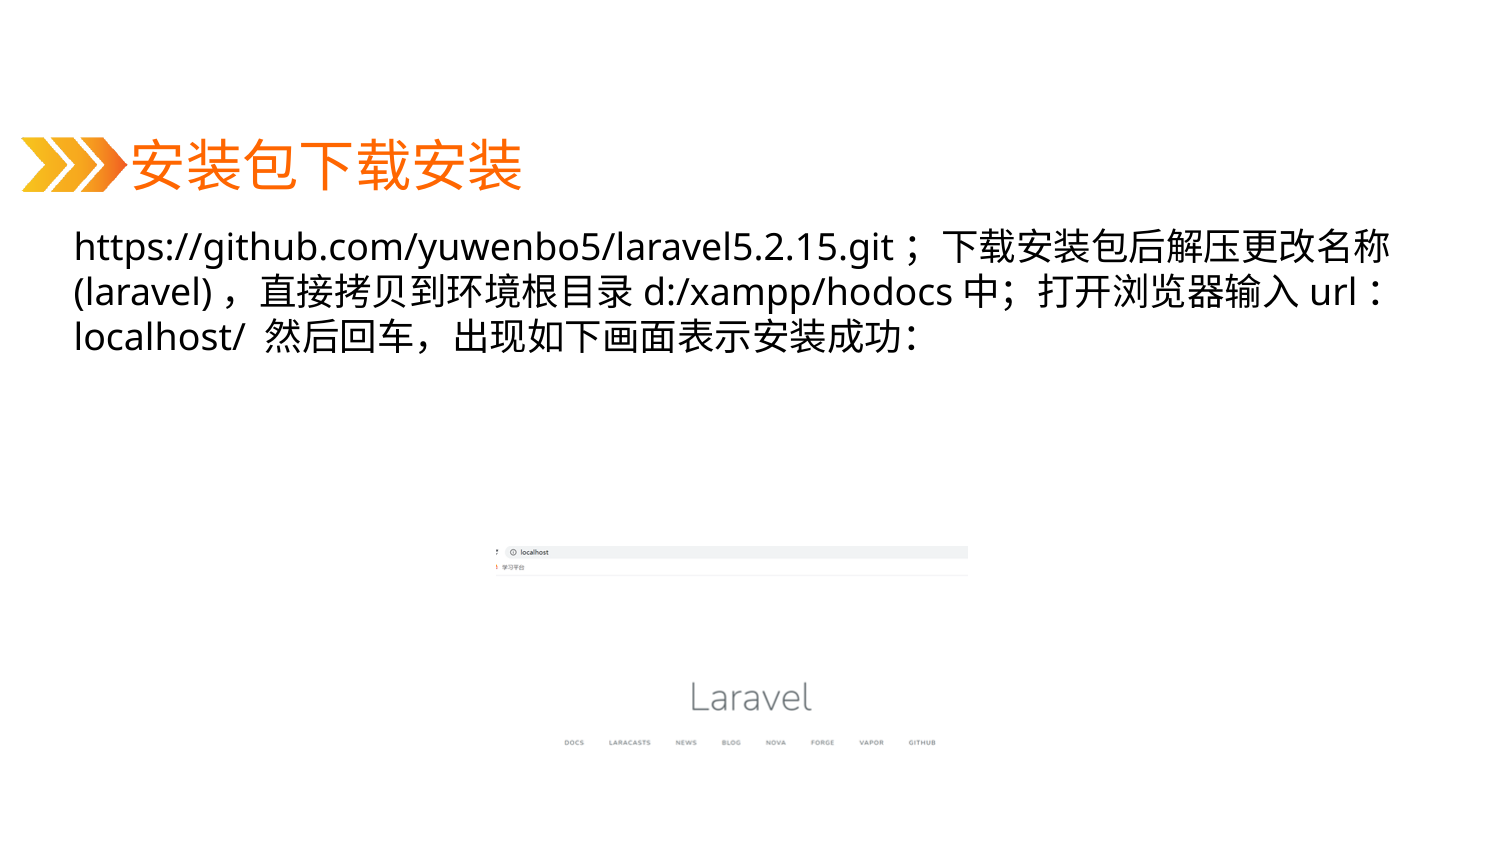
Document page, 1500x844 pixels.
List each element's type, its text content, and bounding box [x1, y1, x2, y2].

list https://github.com/yuwenbo5/laravel5.2.15.git；下载安装包后解压更改名称(laravel)，直接拷贝到环境根目录d:/xampp/hodocs中；打开浏览器输入url：localhost/ 然后回车，出现如下画面表示安装成功： [58, 215, 1471, 794]
picture [0, 131, 140, 198]
picture [495, 546, 968, 795]
text_box 安装包下载安装 [110, 106, 544, 223]
